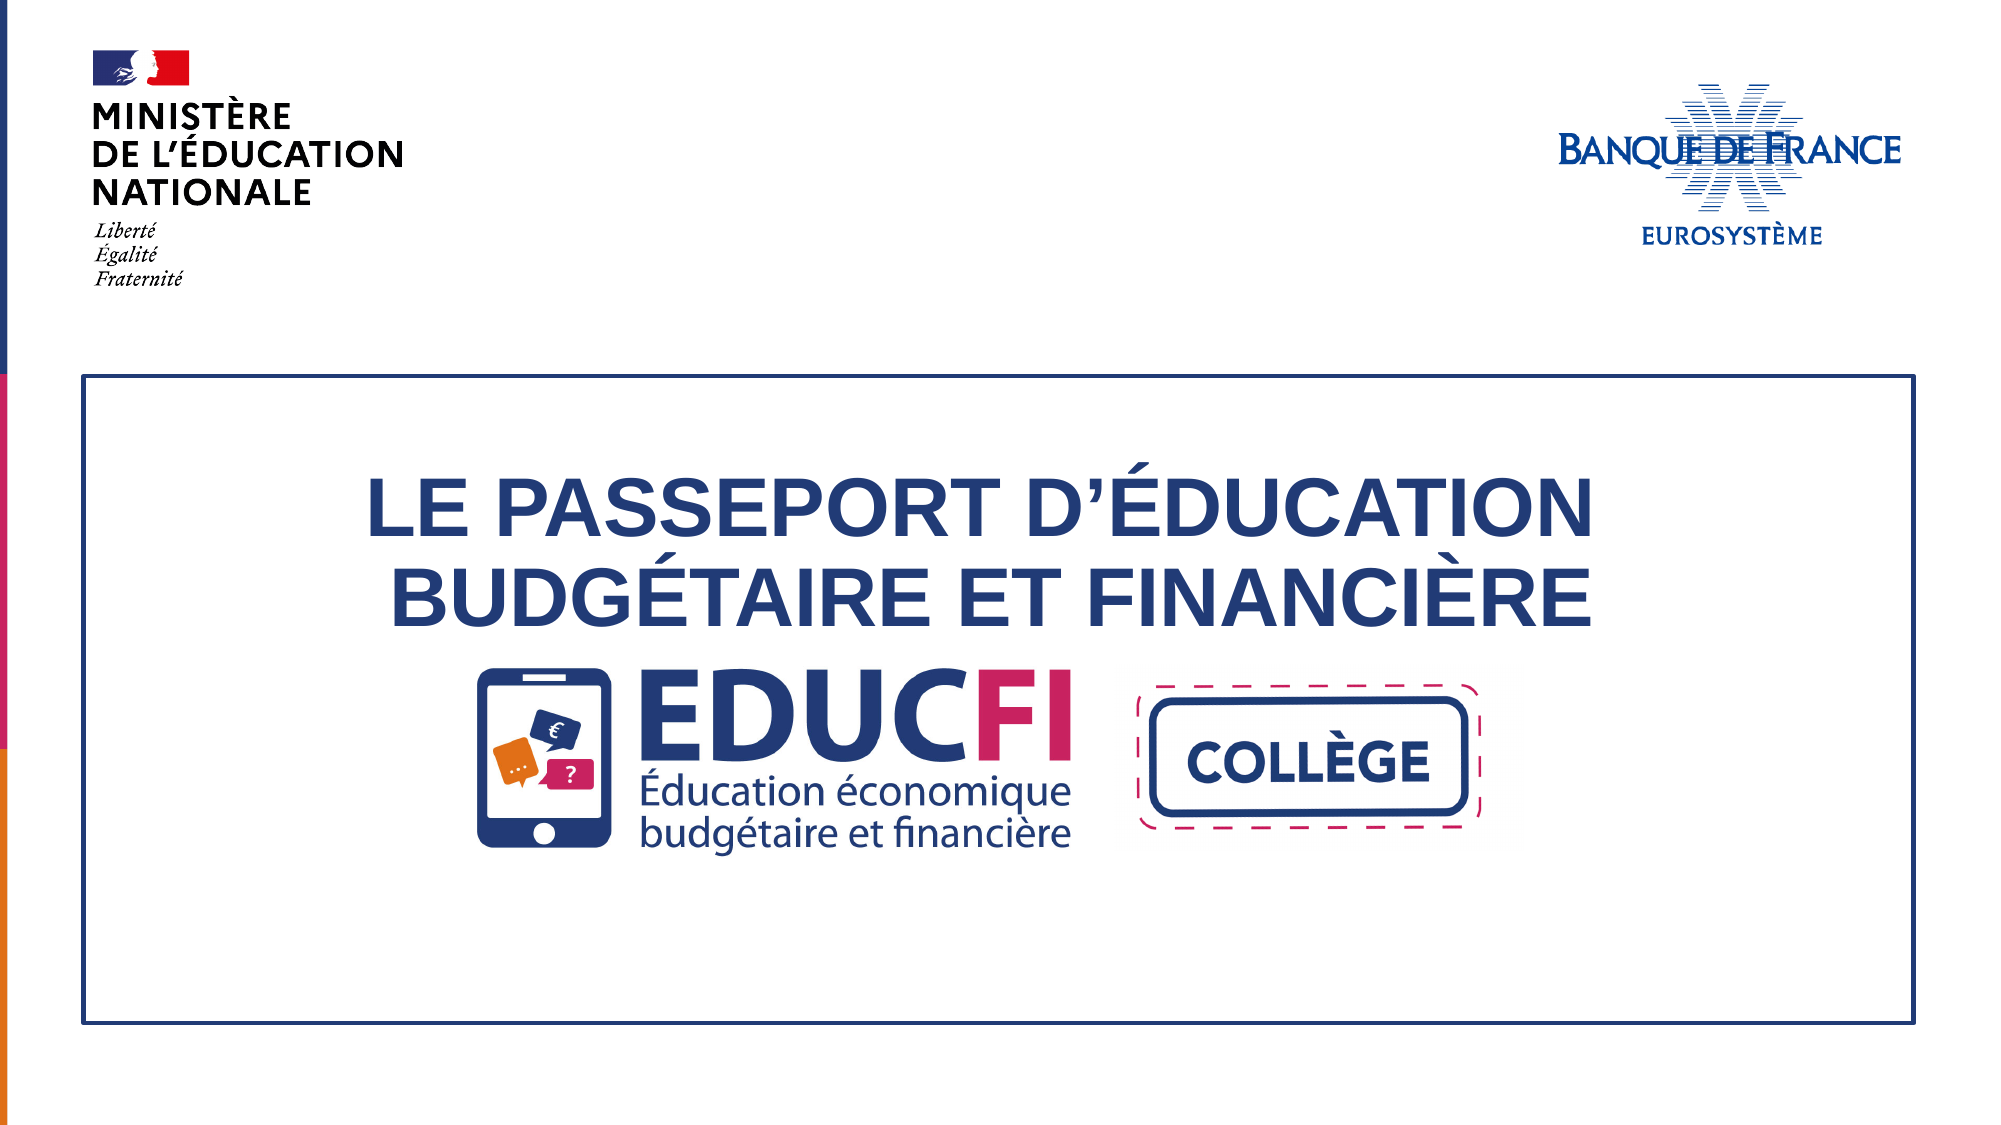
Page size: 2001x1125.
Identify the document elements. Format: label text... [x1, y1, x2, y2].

picture [0, 0, 8, 1125]
text_box [83, 376, 1914, 1024]
picture [460, 653, 1087, 863]
picture [93, 50, 402, 286]
title LE PASSEPORT D’ÉDUCATION BUDGÉTAIRE ET FINANCIÈRE [83, 457, 1901, 654]
picture [1558, 84, 1901, 245]
picture [1114, 664, 1524, 851]
